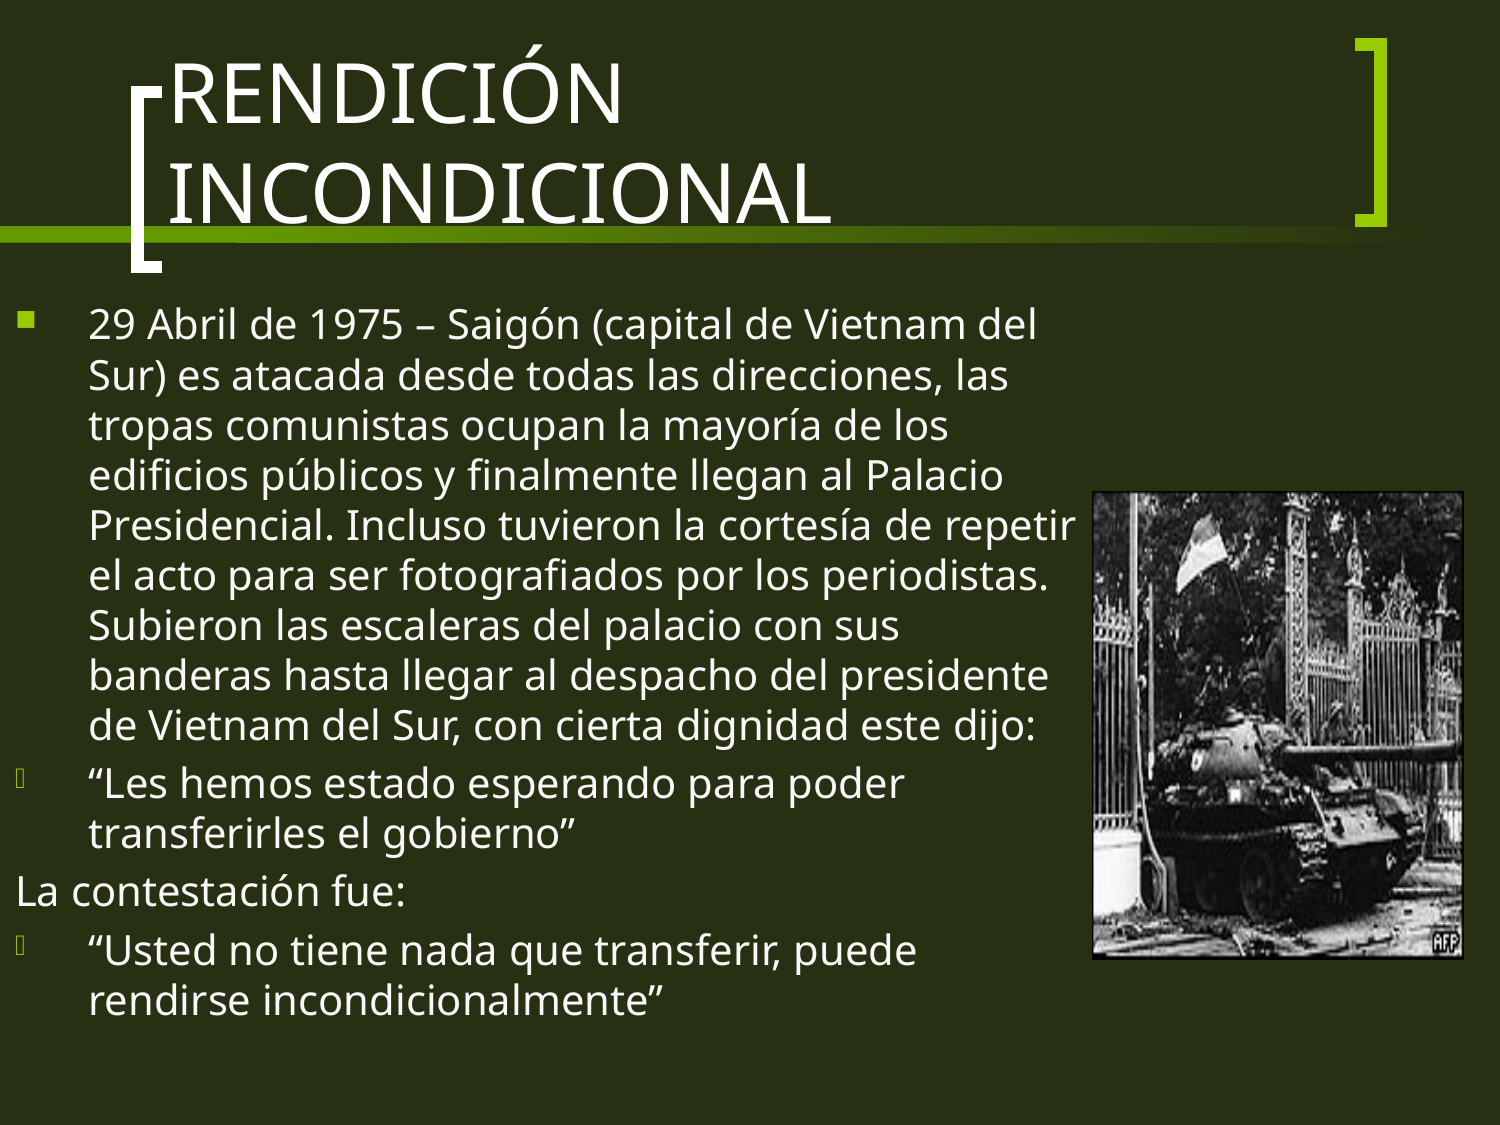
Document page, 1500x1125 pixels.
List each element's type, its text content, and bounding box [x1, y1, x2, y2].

list 29 Abril de 1975 – Saigón (capital de Vietnam del Sur) es atacada desde todas las direcciones, las tropas comunistas ocupan la mayoría de los edificios públicos y finalmente llegan al Palacio Presidencial. Incluso tuvieron la cortesía de repetir el acto para ser fotografiados por los periodistas. Subieron las escaleras del palacio con sus banderas hasta llegar al despacho del presidente de Vietnam del Sur, con cierta dignidad este dijo: “Les hemos estado esperando para poder transferirles el gobierno” La contestación fue: “Usted no tiene nada que transferir, puede rendirse incondicionalmente” [0, 290, 1105, 1125]
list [1092, 491, 1464, 960]
title RENDICIÓN INCONDICIONAL [152, 15, 1328, 248]
